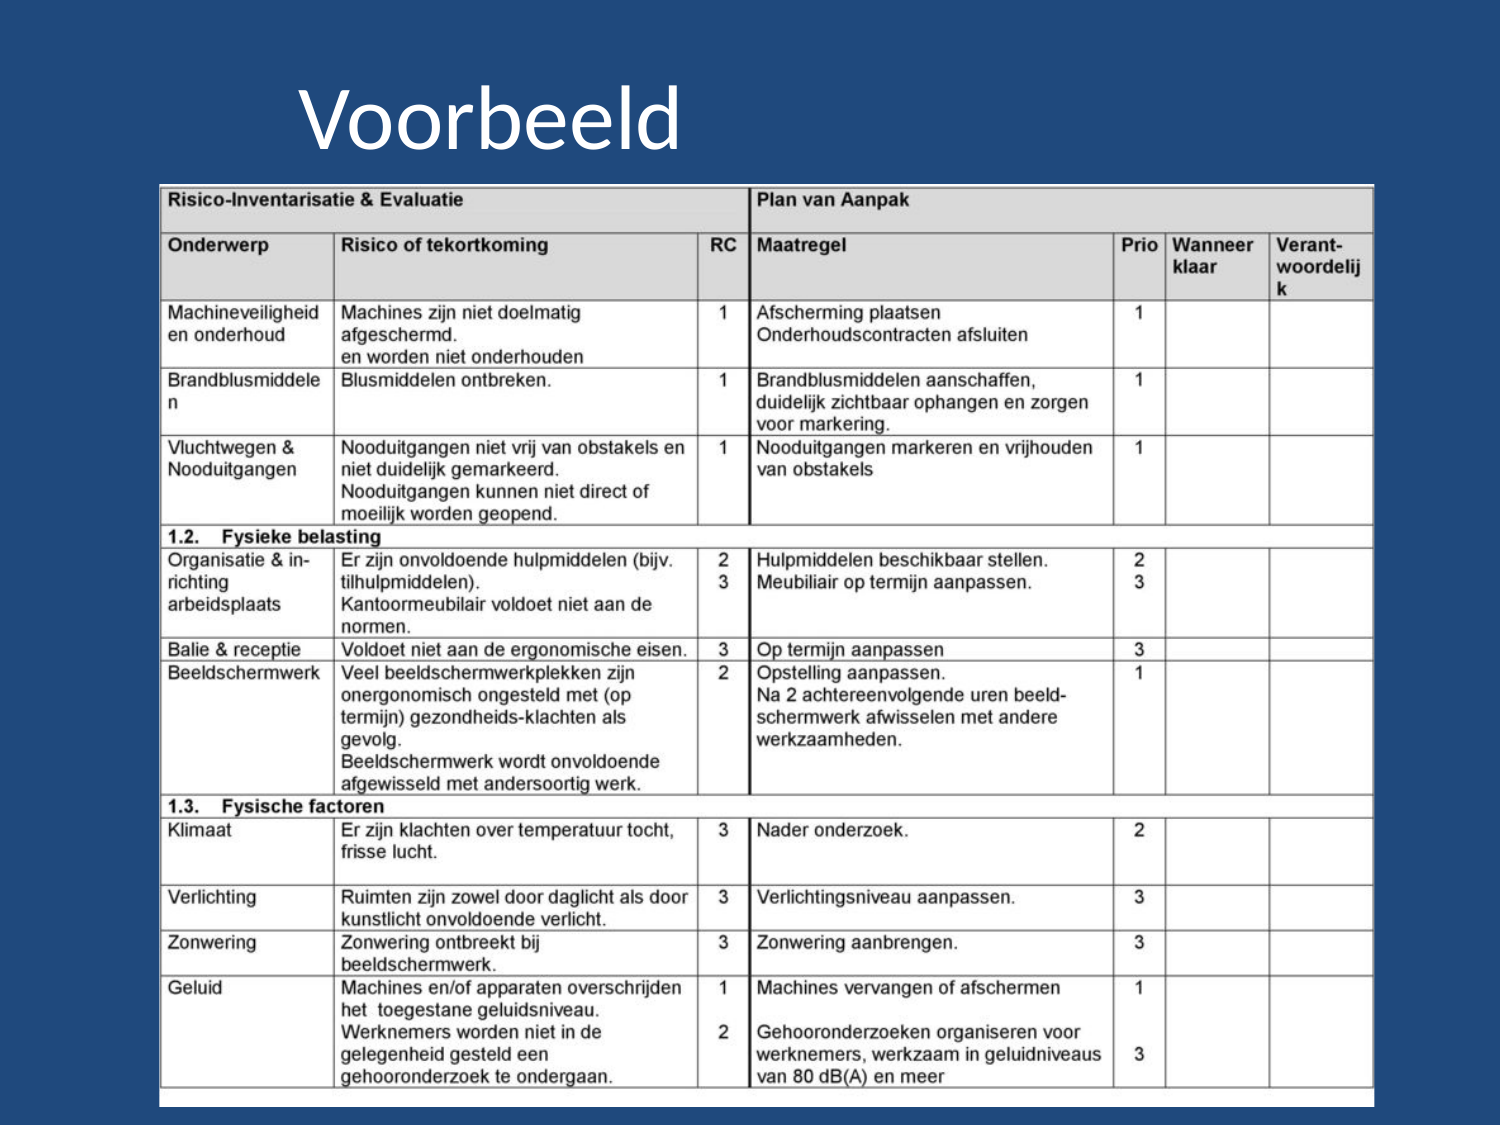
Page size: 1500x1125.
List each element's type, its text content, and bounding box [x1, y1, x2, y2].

title Voorbeeld [0, 19, 1167, 207]
picture [159, 184, 1375, 1107]
